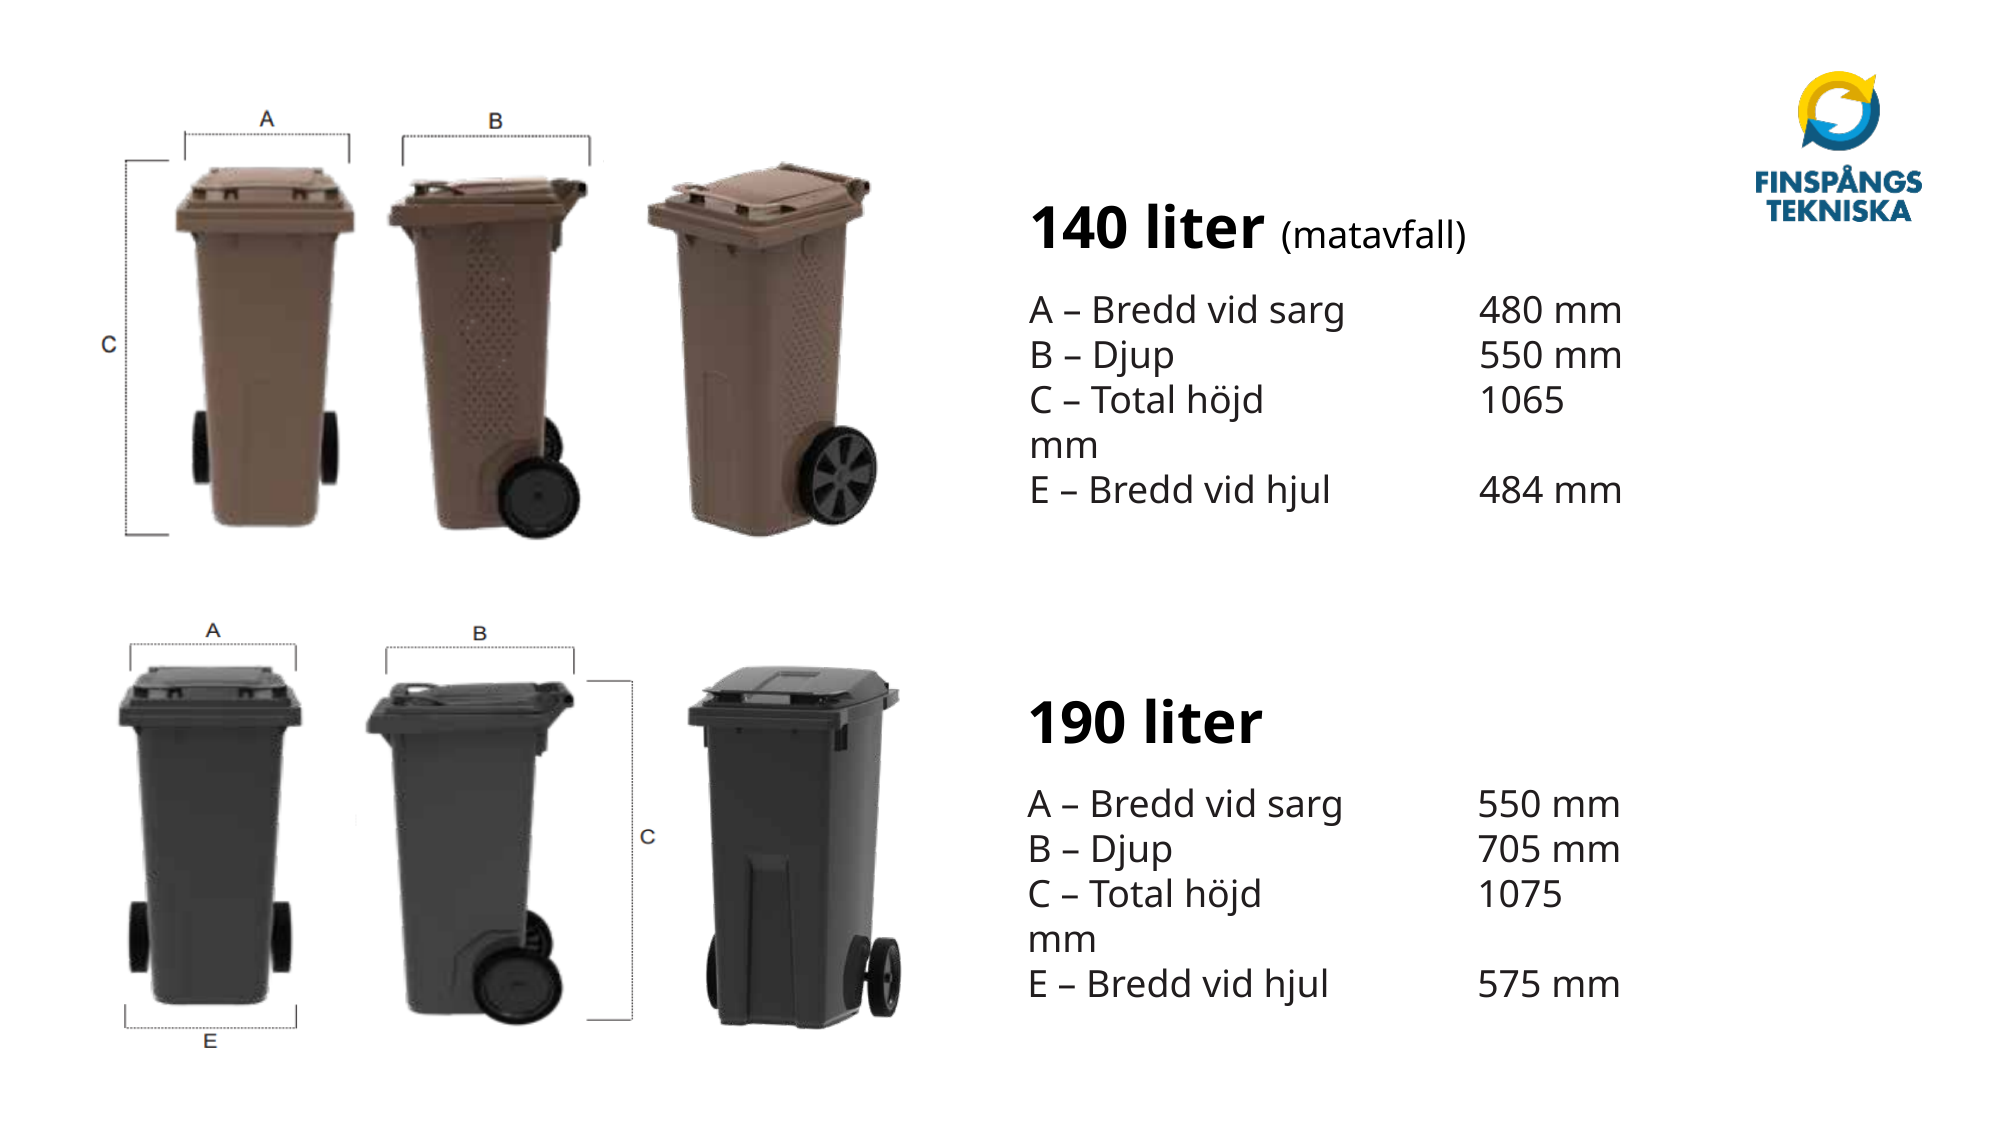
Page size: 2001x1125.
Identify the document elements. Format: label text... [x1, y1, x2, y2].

text_box 190 liter A – Bredd vid sarg 550 mm B – Djup 705 mm C – Total höjd 1075 mm E – Bredd vid hjul 575 mm [1012, 677, 1658, 1013]
picture [1756, 70, 1922, 222]
picture [86, 96, 911, 563]
text_box 140 liter (matavfall) A – Bredd vid sarg 480 mm B – Djup 550 mm C – Total höjd 1065 mm E – Bredd vid hjul 484 mm [1014, 183, 1660, 518]
picture [40, 608, 925, 1076]
